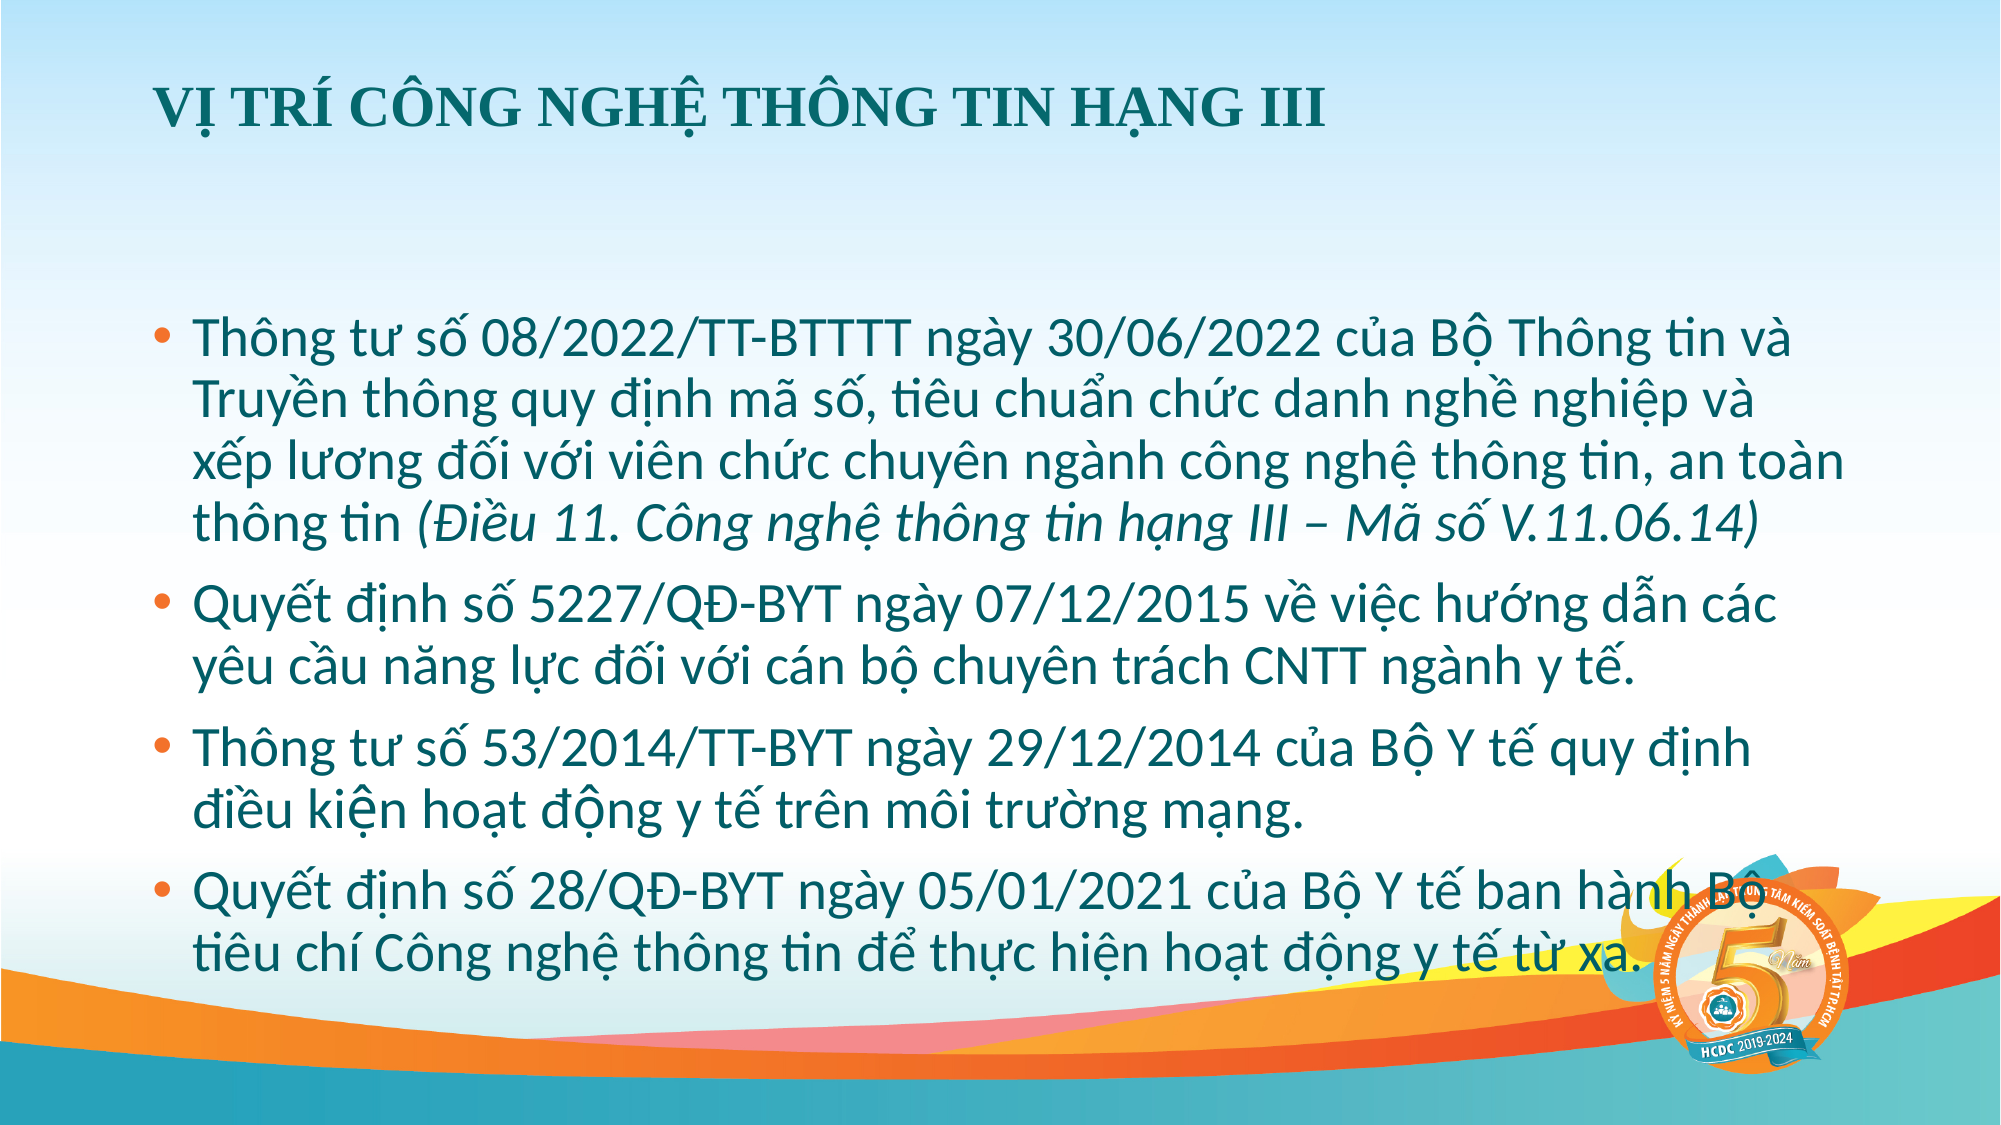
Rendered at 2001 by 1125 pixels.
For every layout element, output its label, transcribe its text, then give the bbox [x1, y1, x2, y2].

list Thông tư số 08/2022/TT-BTTTT ngày 30/06/2022 của Bộ Thông tin và Truyền thông quy định mã số, tiêu chuẩn chức danh nghề nghiệp và xếp lương đối với viên chức chuyên ngành công nghệ thông tin, an toàn thông tin (Điều 11. Công nghệ thông tin hạng III – Mã số V.11.06.14) Quyết định số 5227/QĐ-BYT ngày 07/12/2015 về việc hướng dẫn các yêu cầu năng lực đối với cán bộ chuyên trách CNTT ngành y tế. Thông tư số 53/2014/TT-BYT ngày 29/12/2014 của Bộ Y tế quy định điều kiện hoạt động y tế trên môi trường mạng. Quyết định số 28/QĐ-BYT ngày 05/01/2021 của Bộ Y tế ban hành Bộ tiêu chí Công nghệ thông tin để thực hiện hoạt động y tế từ xa. [137, 299, 1863, 1014]
picture [0, 0, 2001, 1125]
title VỊ TRÍ CÔNG NGHỆ THÔNG TIN HẠNG III [137, 44, 1863, 262]
